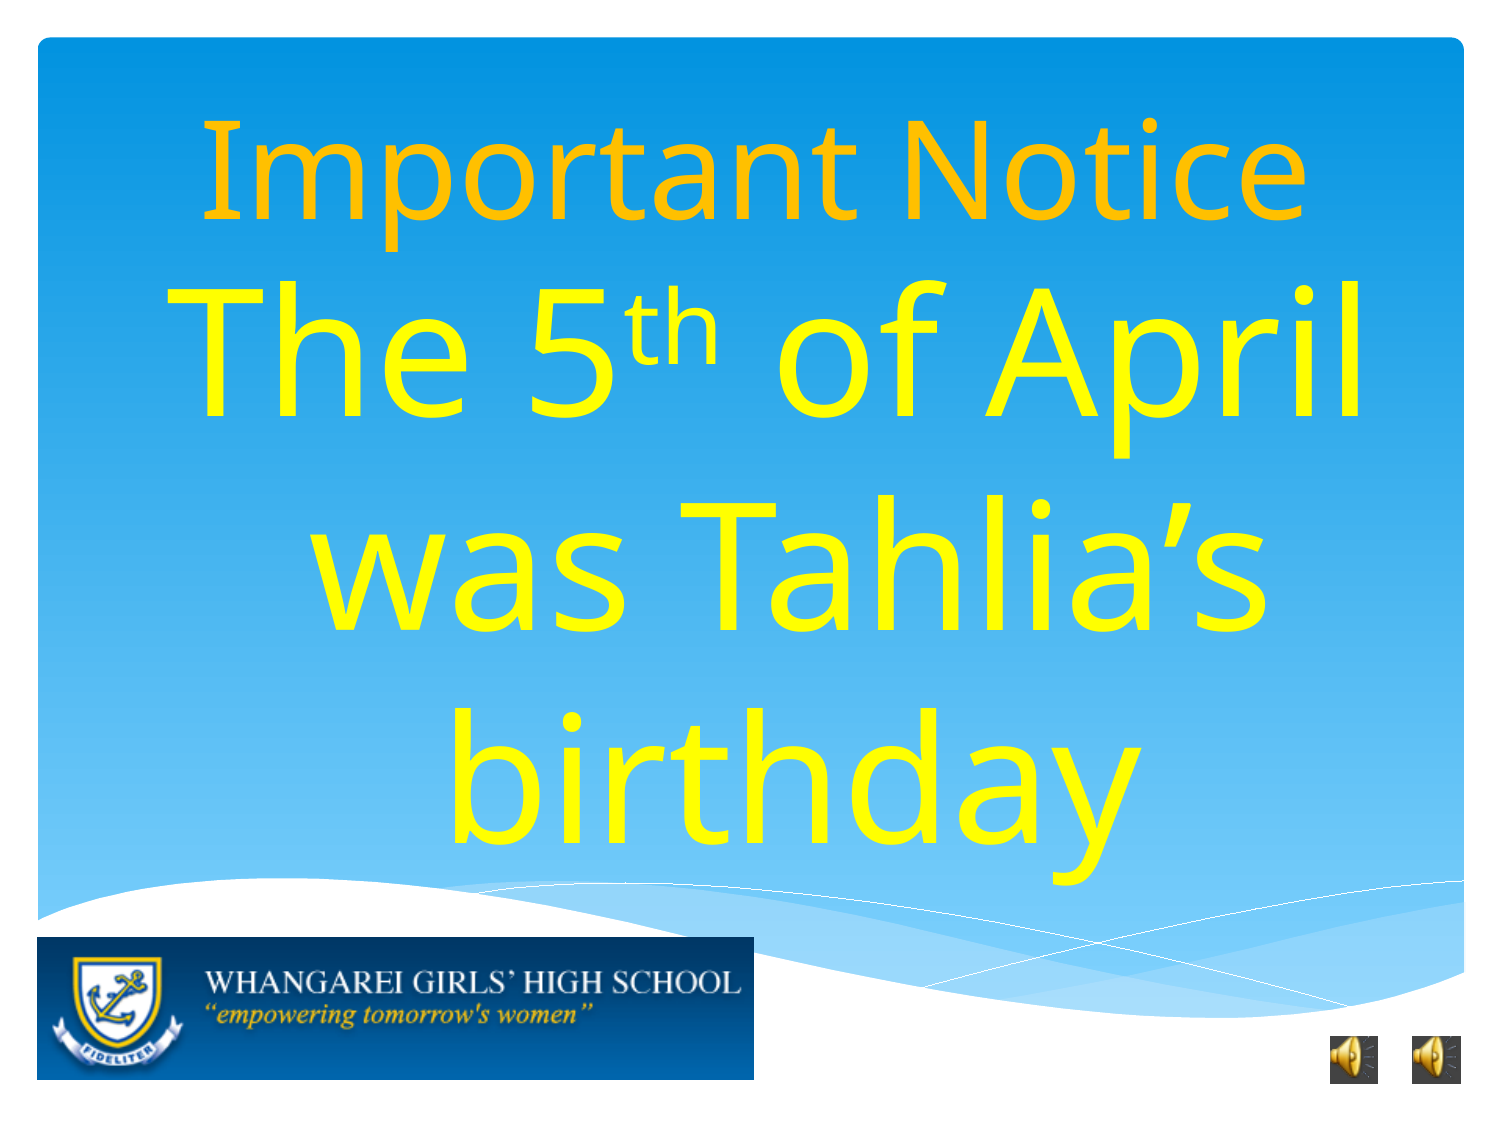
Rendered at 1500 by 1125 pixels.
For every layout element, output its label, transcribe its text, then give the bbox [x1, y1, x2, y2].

picture [1328, 1034, 1380, 1086]
picture [37, 937, 754, 1080]
picture [1411, 1034, 1462, 1086]
text_box Important Notice [149, 37, 1362, 255]
text_box The 5th of April was Tahlia’s birthday [149, 231, 1391, 963]
